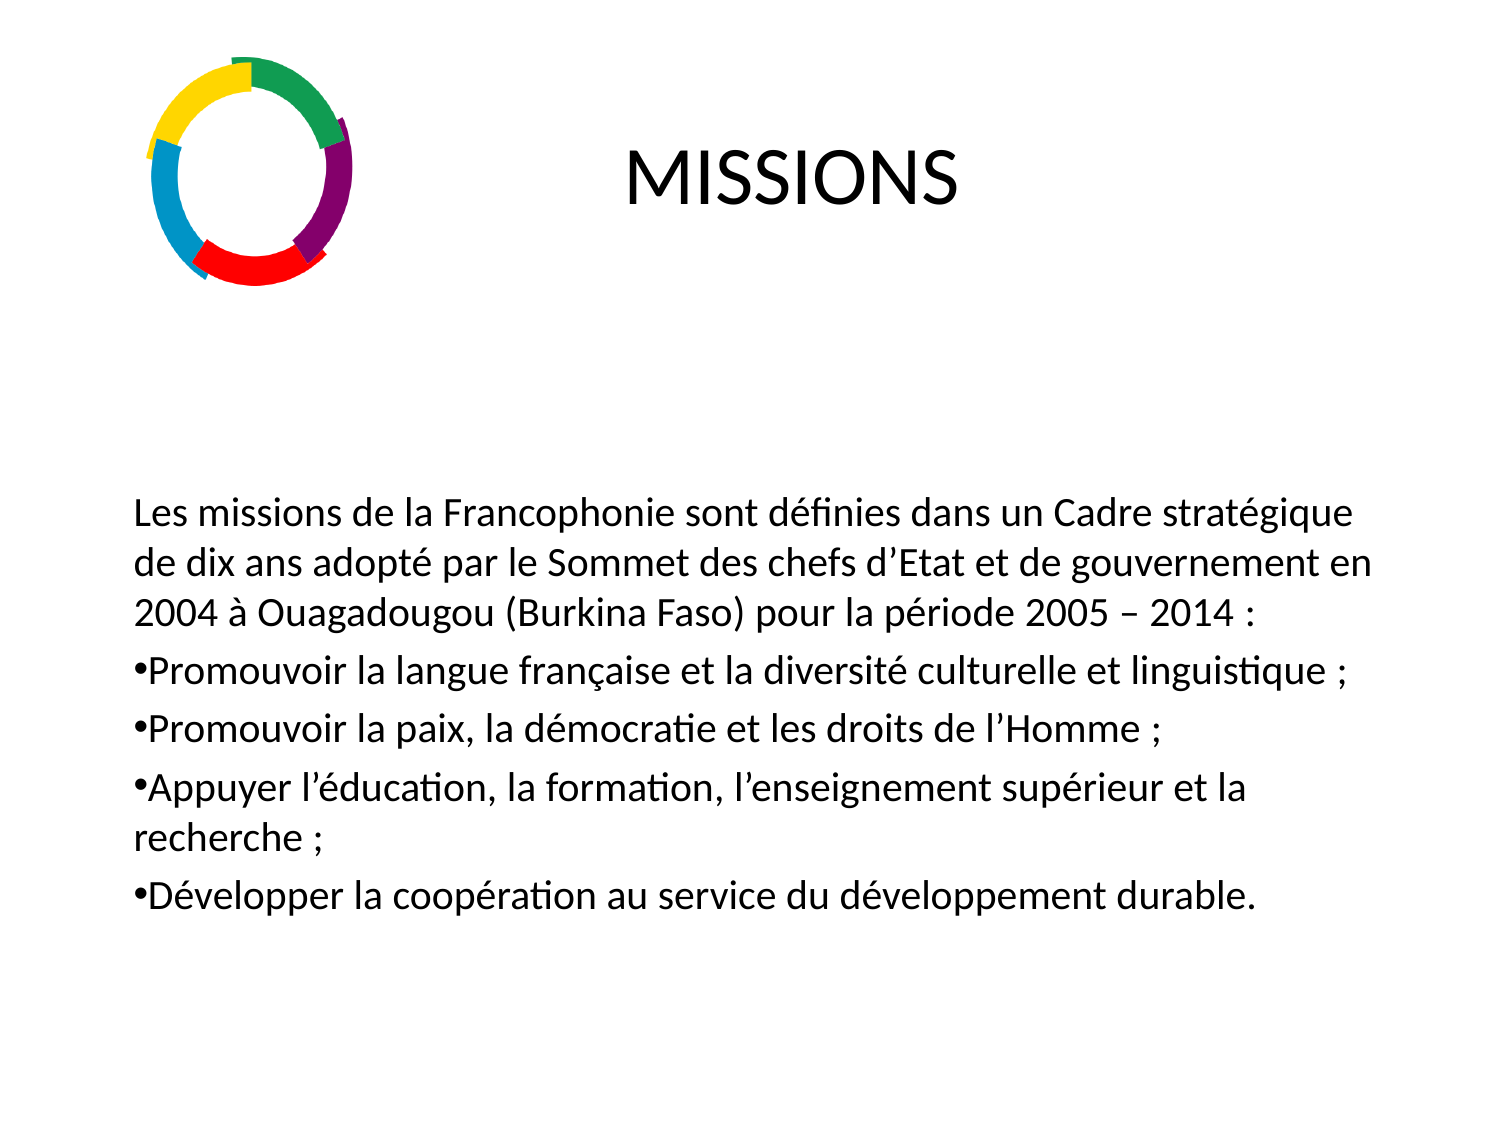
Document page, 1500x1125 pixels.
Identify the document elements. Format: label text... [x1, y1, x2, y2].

title Missions [608, 113, 1329, 338]
picture [17, 0, 481, 343]
list Les missions de la Francophonie sont définies dans un Cadre stratégique de dix ans adopté par le Sommet des chefs d’Etat et de gouvernement en 2004 à Ouagadougou (Burkina Faso) pour la période 2005 – 2014 : Promouvoir la langue française et la diversité culturelle et linguistique ; Promouvoir la paix, la démocratie et les droits de l’Homme ; Appuyer l’éducation, la formation, l’enseignement supérieur et la recherche ; Développer la coopération au service du développement durable. [118, 476, 1394, 929]
